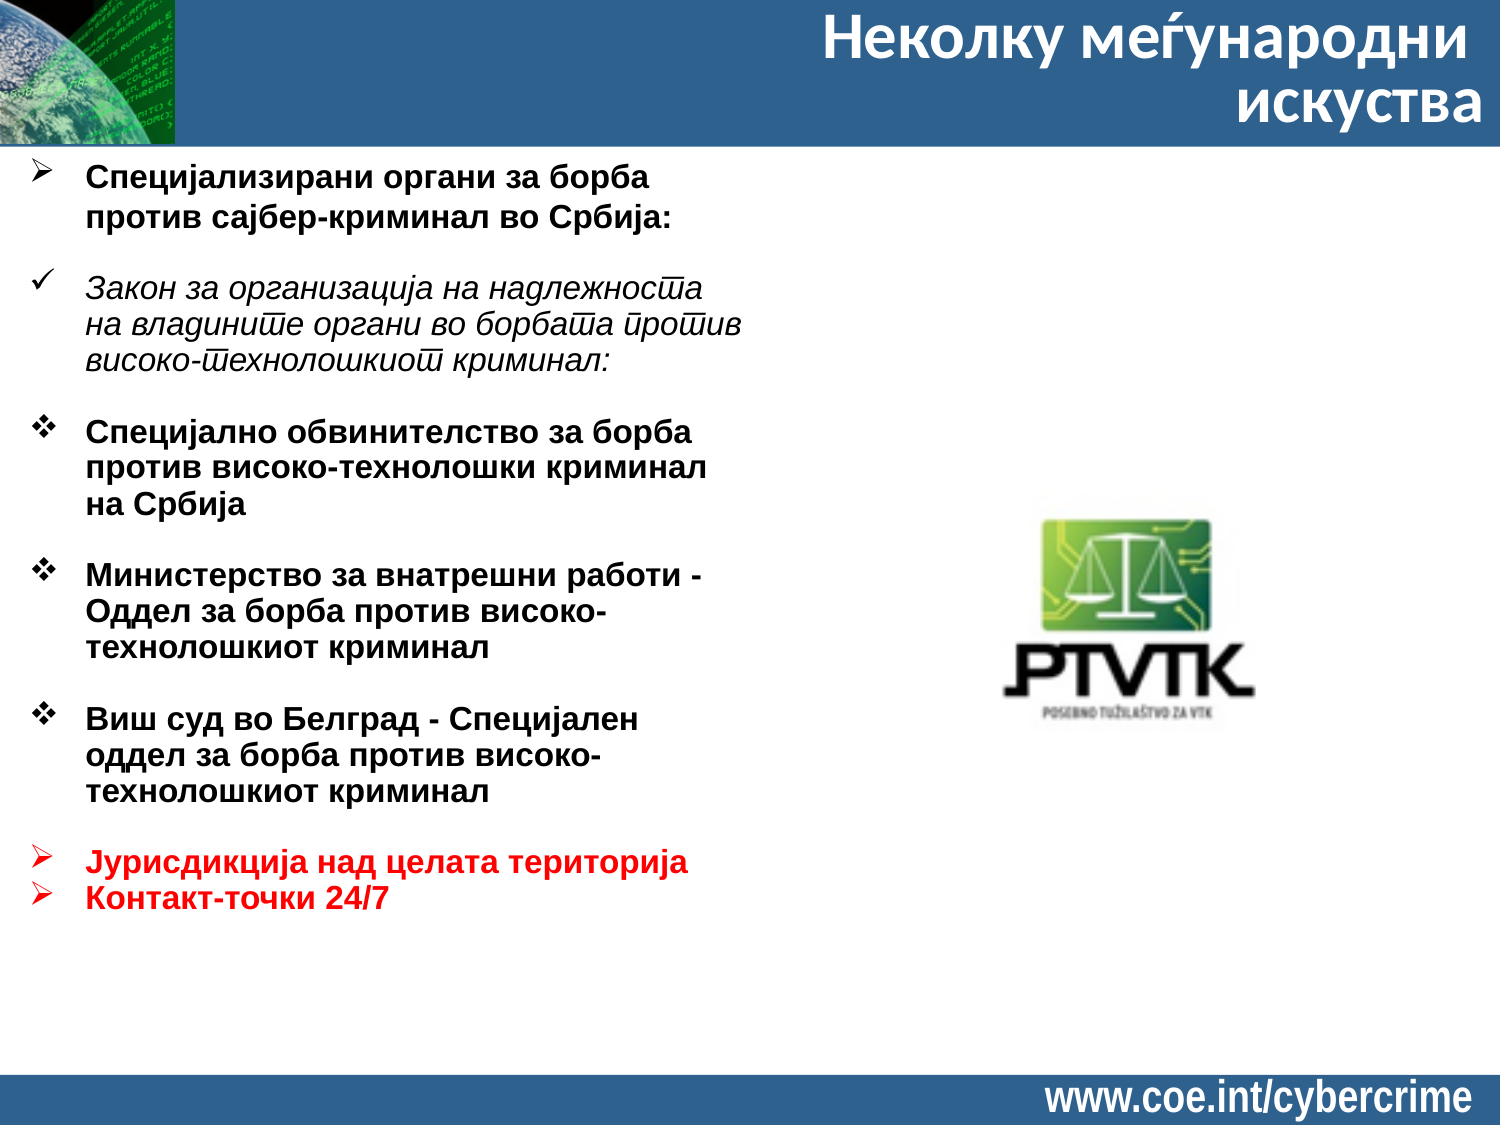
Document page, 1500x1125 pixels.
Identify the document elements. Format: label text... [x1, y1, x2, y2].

text_box Неколку меѓународни искуства [178, 0, 1500, 149]
text_box Специјализирани органи за борба против сајбер-криминал во Србија: Закон за организација на надлежноста на владините органи во борбата против високо-технолошкиот криминал: Специјално обвинителство за борба против високо-технолошки криминал на Србија Министерство за внатрешни работи - Оддел за борба против високо-технолошкиот криминал Виш суд во Белград - Специјален оддел за борба против високо-технолошкиот криминал Јурисдикција над целата територија Контакт-точки 24/7 [14, 147, 765, 925]
text_box www.coe.int/cybercrime [1030, 1059, 1500, 1125]
picture [883, 435, 1381, 789]
text_box [0, 1073, 1030, 1125]
picture [0, 0, 175, 144]
